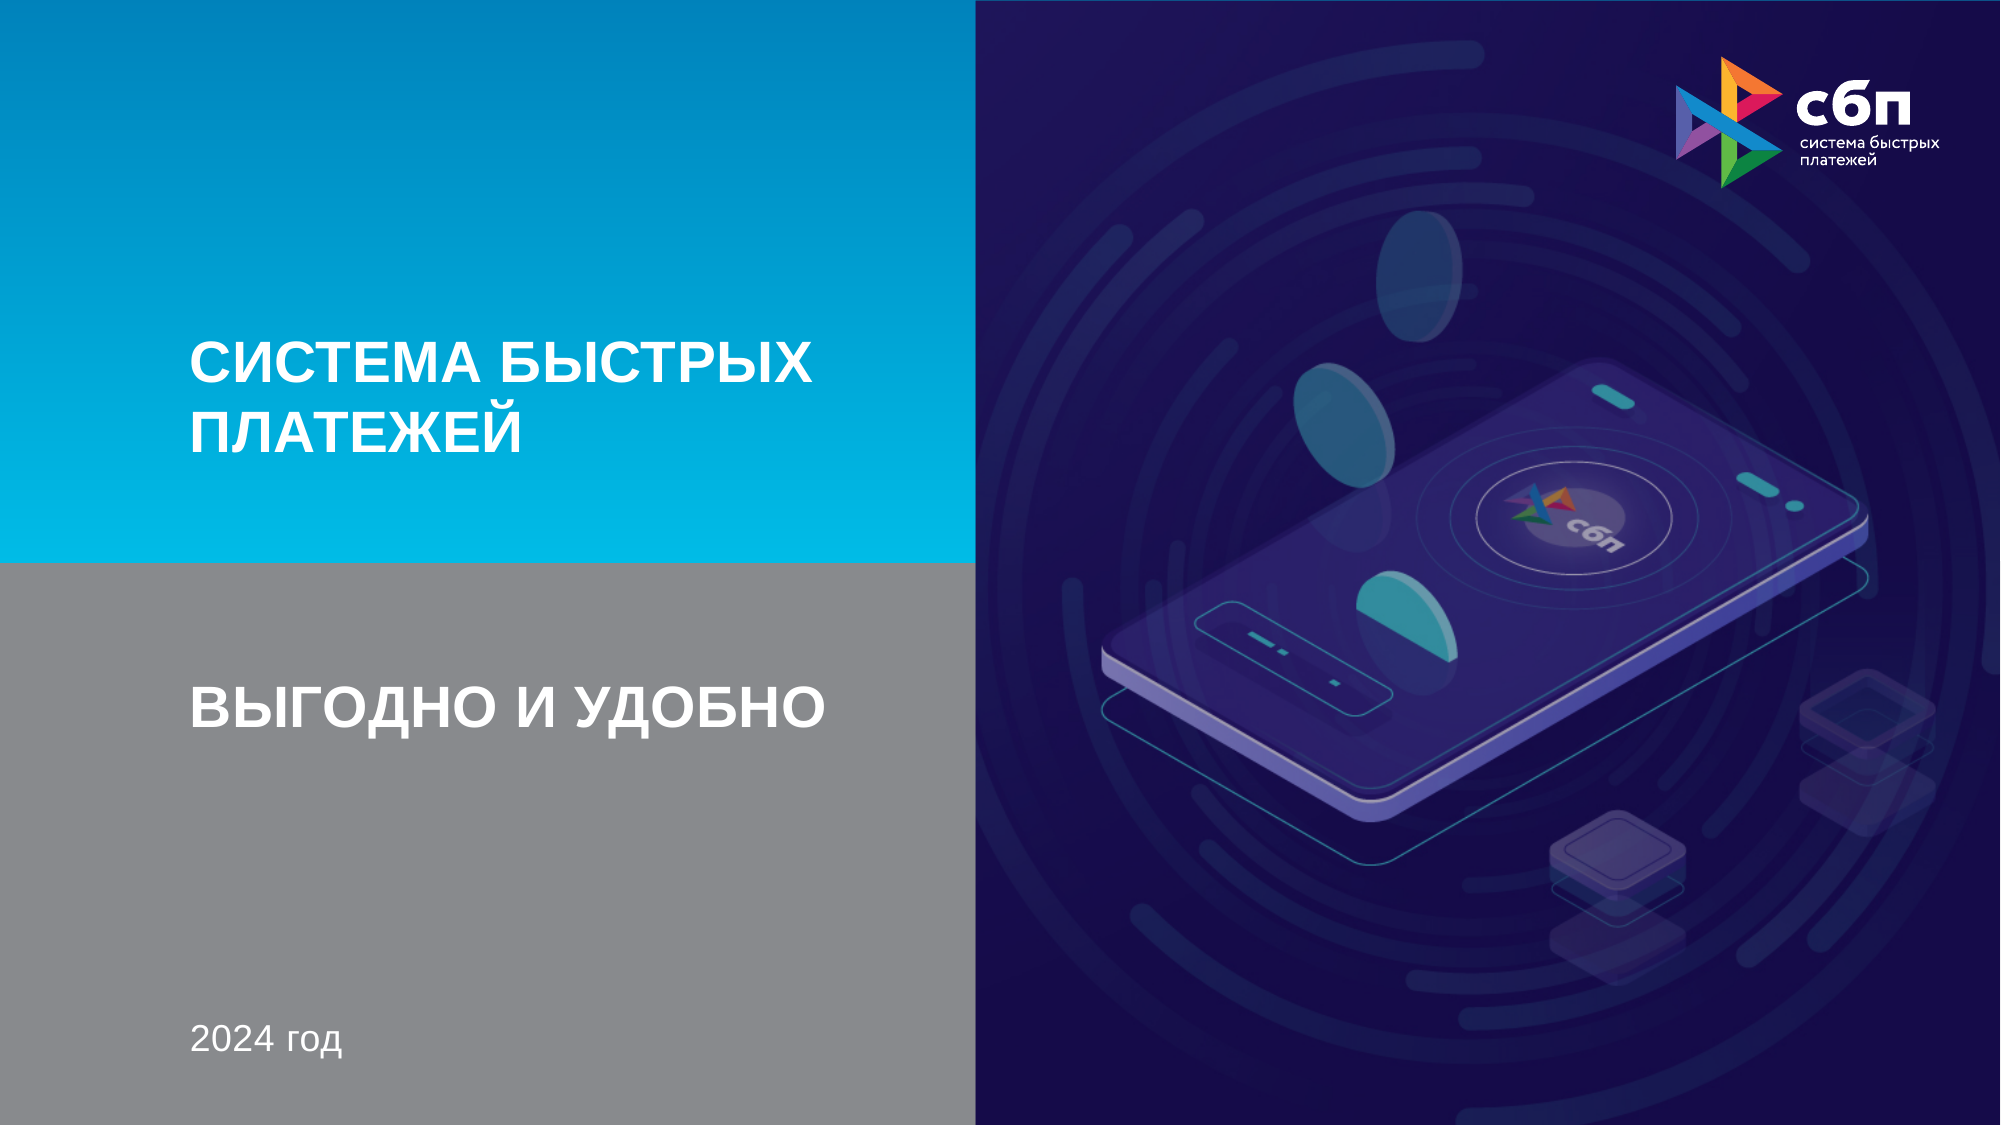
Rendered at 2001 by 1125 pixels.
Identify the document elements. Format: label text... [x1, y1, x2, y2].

picture [975, 0, 2000, 1125]
list 2024 год [189, 1013, 857, 1060]
text_box Выгодно и удобно [189, 669, 842, 870]
list СИСТЕМА БЫСТРЫХ ПЛАТЕЖЕЙ [189, 324, 842, 525]
